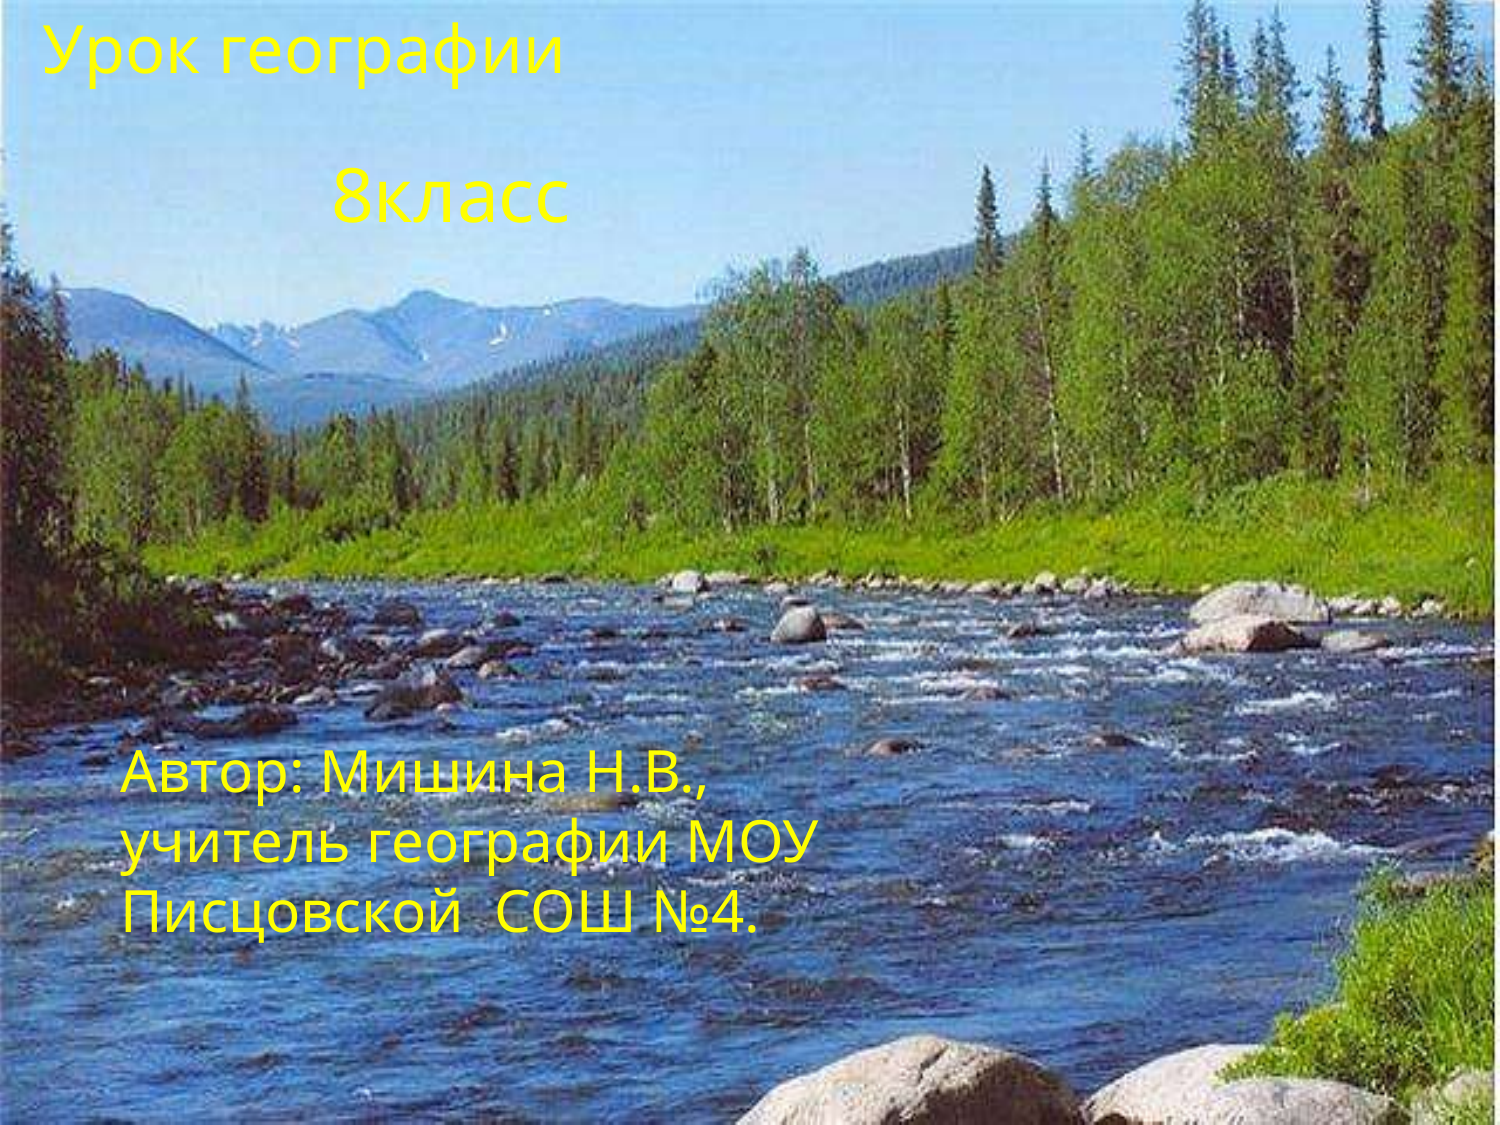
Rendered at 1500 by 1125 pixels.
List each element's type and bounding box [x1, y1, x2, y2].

list [0, 0, 1500, 1125]
